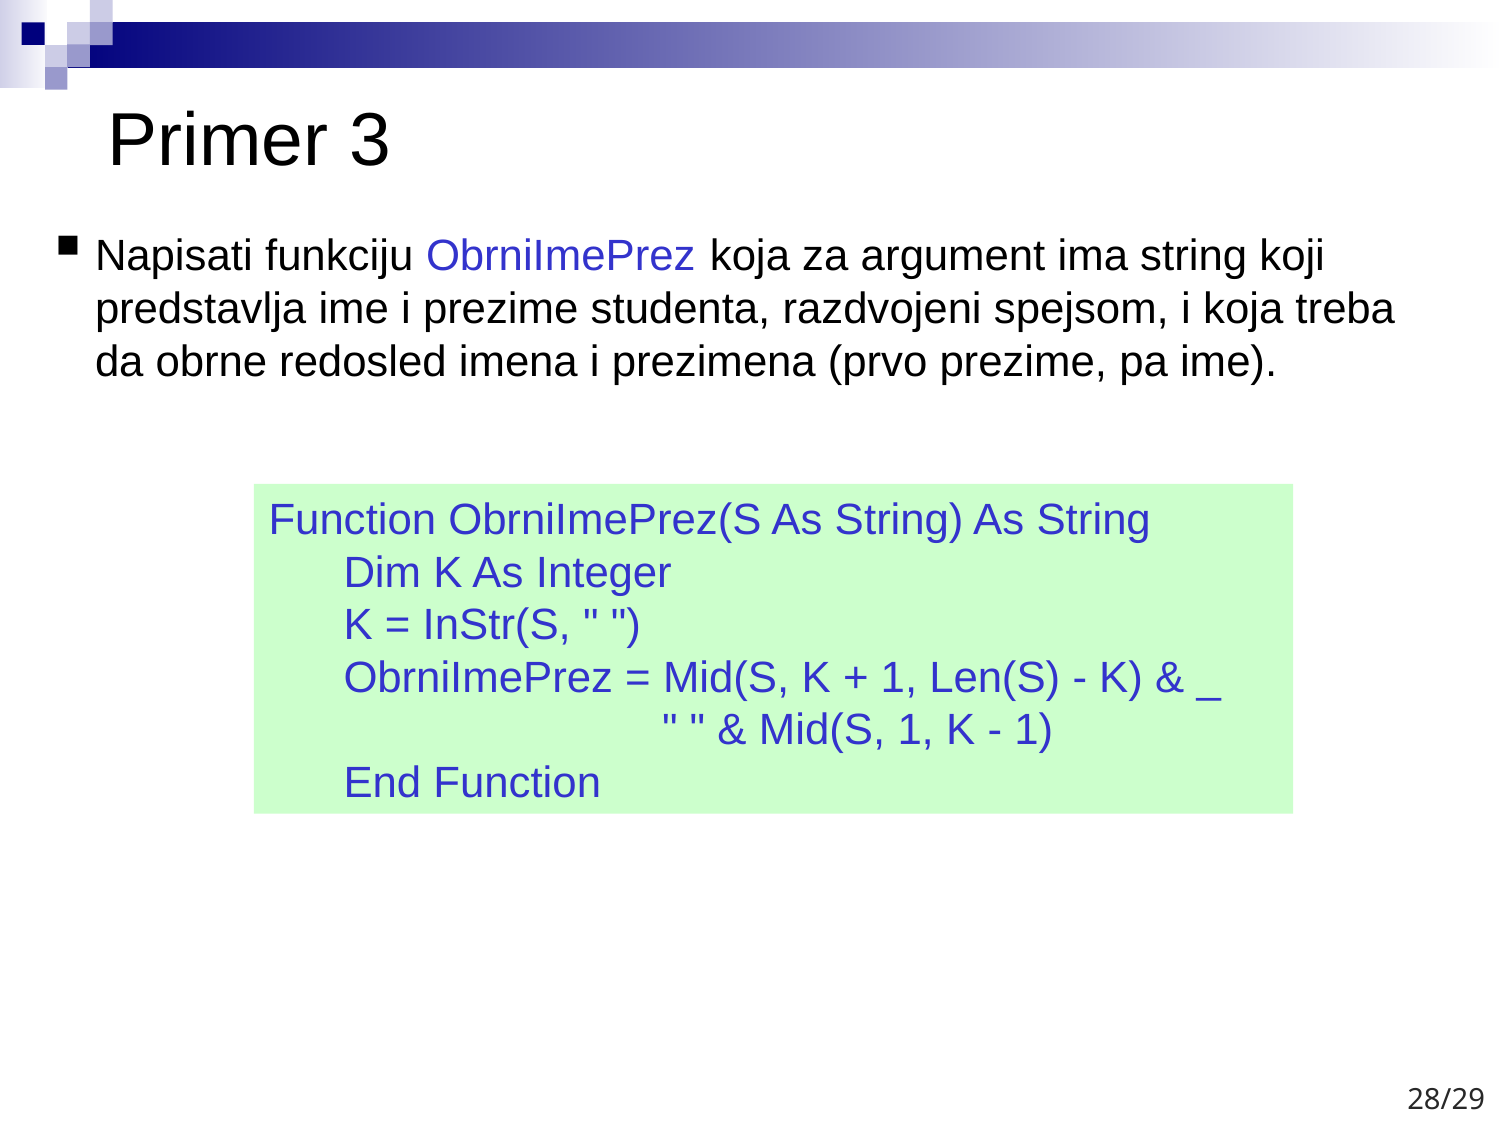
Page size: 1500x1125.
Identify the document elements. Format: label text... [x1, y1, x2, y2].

list Napisati funkciju ObrniImePrez koja za argument ima string koji predstavlja ime i prezime studenta, razdvojeni spejsom, i koja treba da obrne redosled imena i prezimena (prvo prezime, pa ime). [46, 212, 1454, 387]
title Primer 3 [92, 75, 411, 197]
text_box 28/29 [1374, 1072, 1500, 1123]
text_box Function ObrniImePrez(S As String) As String Dim K As Integer K = InStr(S, " ") ObrniImePrez = Mid(S, K + 1, Len(S) - K) & _ " " & Mid(S, 1, K - 1) End Function [253, 483, 1294, 814]
